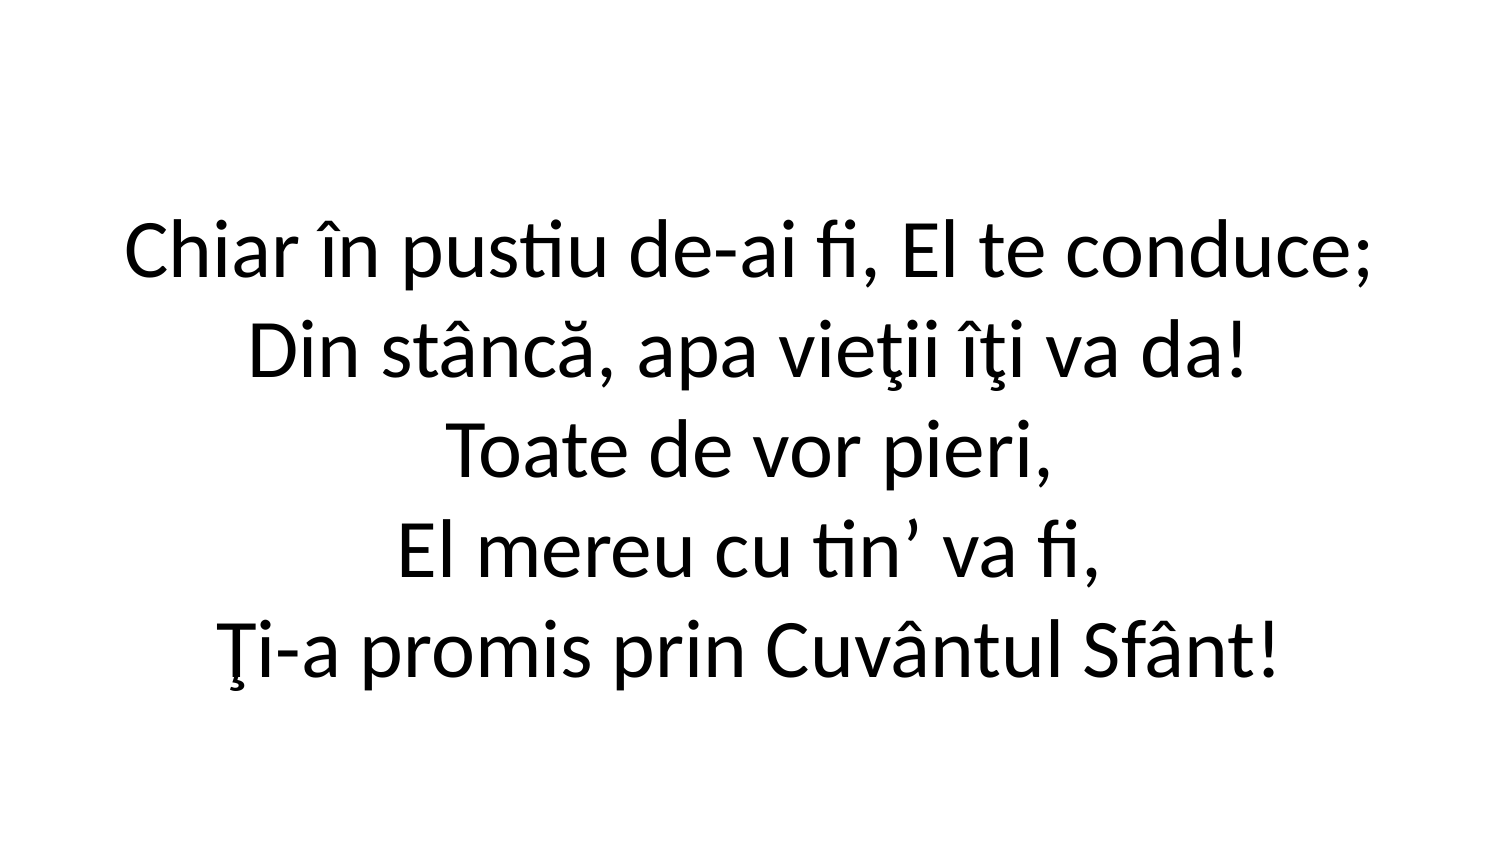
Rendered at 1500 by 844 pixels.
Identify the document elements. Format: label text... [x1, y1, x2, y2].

text_box Chiar în pustiu de-ai fi, El te conduce; Din stâncă, apa vieţii îţi va da! Toate de vor pieri, El mereu cu tin’ va fi, Ţi-a promis prin Cuvântul Sfânt! [109, 142, 1391, 702]
